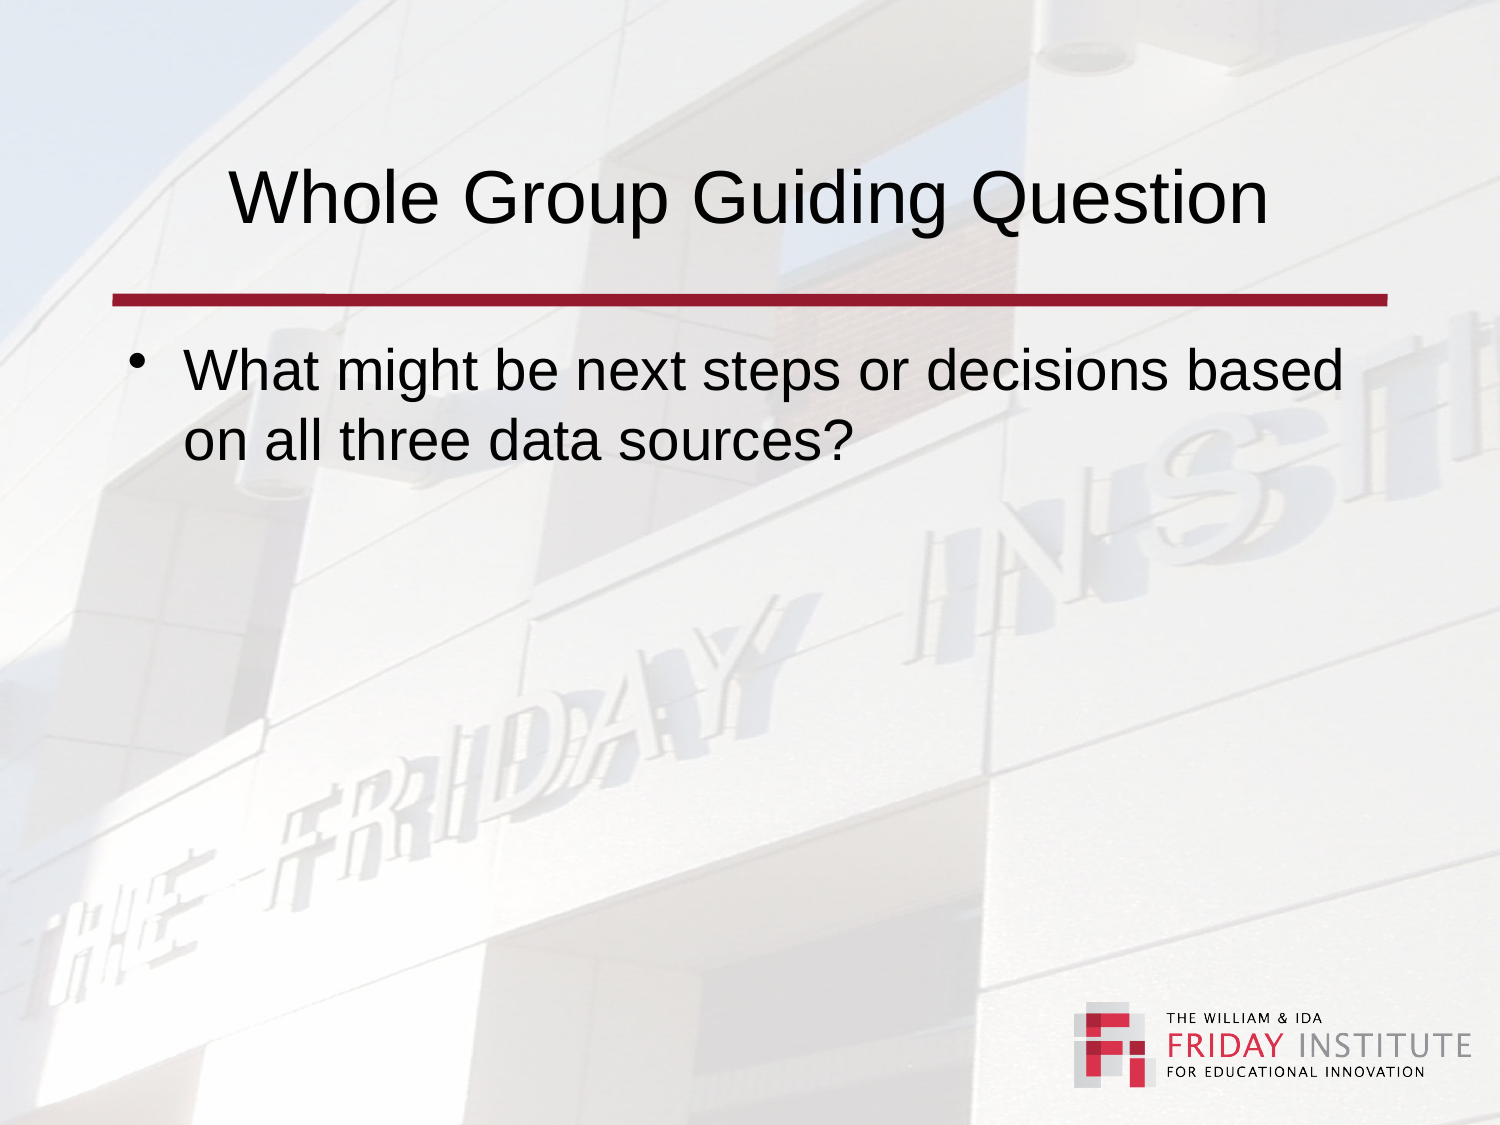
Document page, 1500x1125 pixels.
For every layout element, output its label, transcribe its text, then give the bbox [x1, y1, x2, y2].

picture [0, 0, 1500, 1125]
title Whole Group Guiding Question [112, 99, 1388, 288]
list What might be next steps or decisions based on all three data sources? [112, 324, 1388, 1000]
